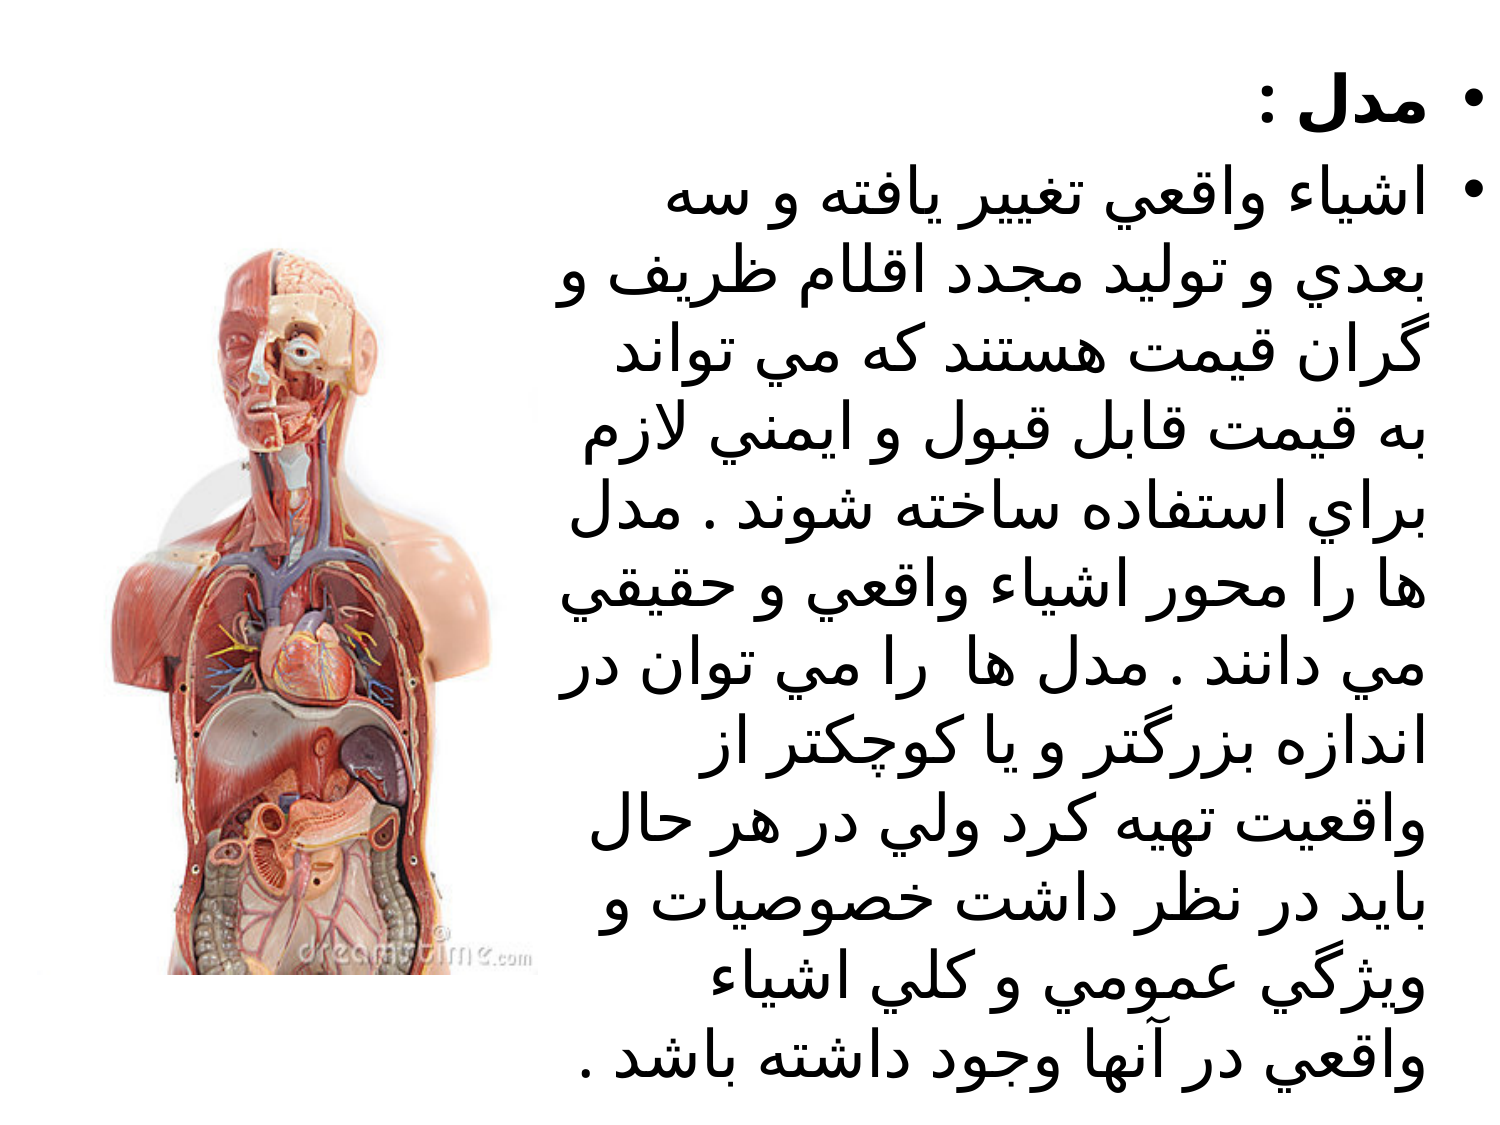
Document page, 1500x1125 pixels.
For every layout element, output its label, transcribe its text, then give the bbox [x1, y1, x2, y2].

list مدل : اشياء واقعي تغيير يافته و سه بعدي و توليد مجدد اقلام ظريف و گران قيمت هستند كه مي تواند به قيمت قابل قبول و ايمني لازم براي استفاده ساخته شوند . مدل ها را محور اشياء واقعي و حقيقي مي دانند . مدل ها را مي توان در اندازه بزرگتر و يا كوچكتر از واقعيت تهيه كرد ولي در هر حال بايد در نظر داشت خصوصيات و ويژگي عمومي و كلي اشياء واقعي در آنها وجود داشته باشد . [537, 50, 1500, 1125]
picture [37, 162, 538, 976]
